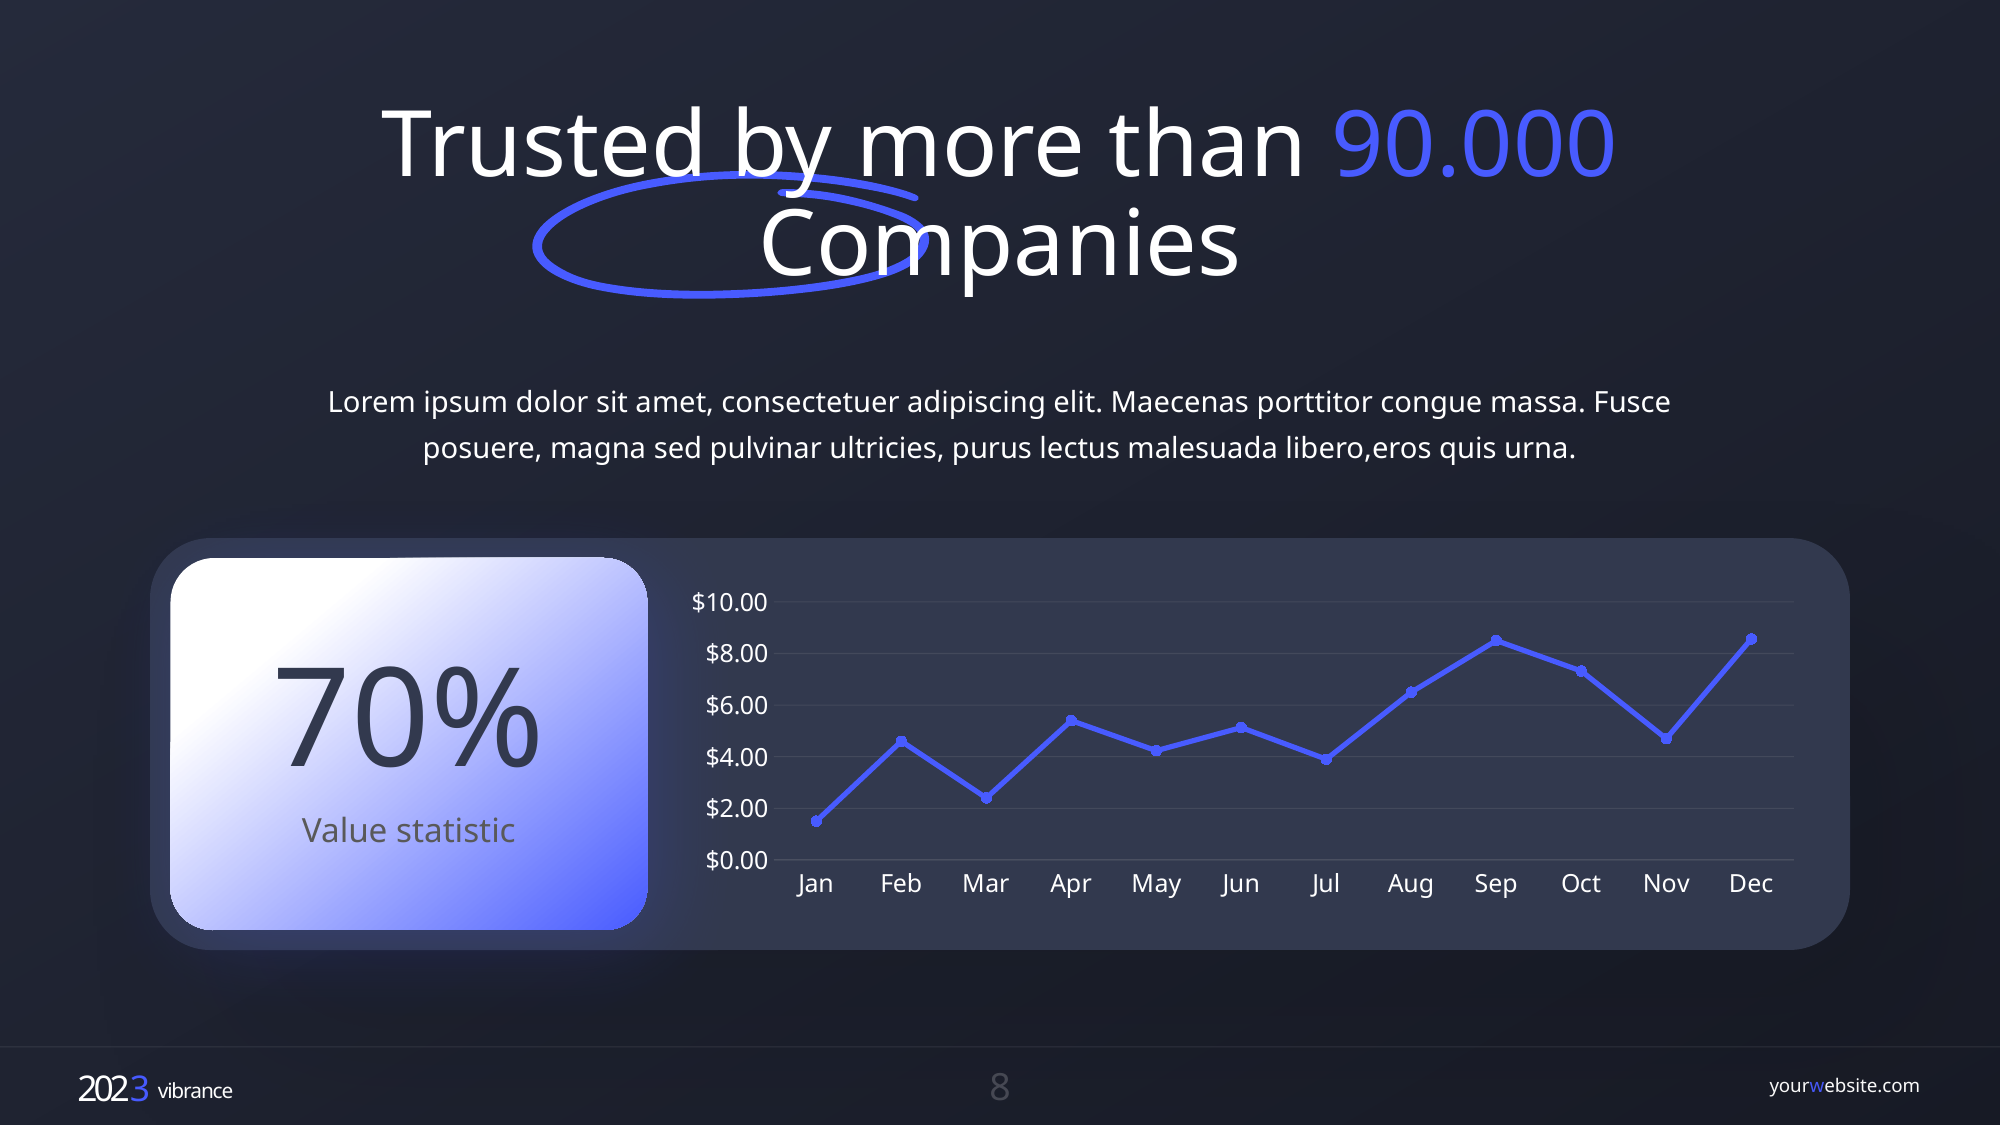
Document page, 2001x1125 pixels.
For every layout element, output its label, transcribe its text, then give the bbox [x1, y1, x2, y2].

text_box Value statistic [286, 801, 531, 857]
text_box [169, 556, 649, 932]
text_box 70% [240, 621, 578, 802]
text_box [148, 537, 1852, 952]
chart [691, 573, 1816, 915]
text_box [346, 90, 1654, 306]
text_box Lorem ipsum dolor sit amet, consectetuer adipiscing elit. Maecenas porttitor congue massa. Fusce posuere, magna sed pulvinar ultricies, purus lectus malesuada libero,eros quis urna. [288, 365, 1712, 472]
